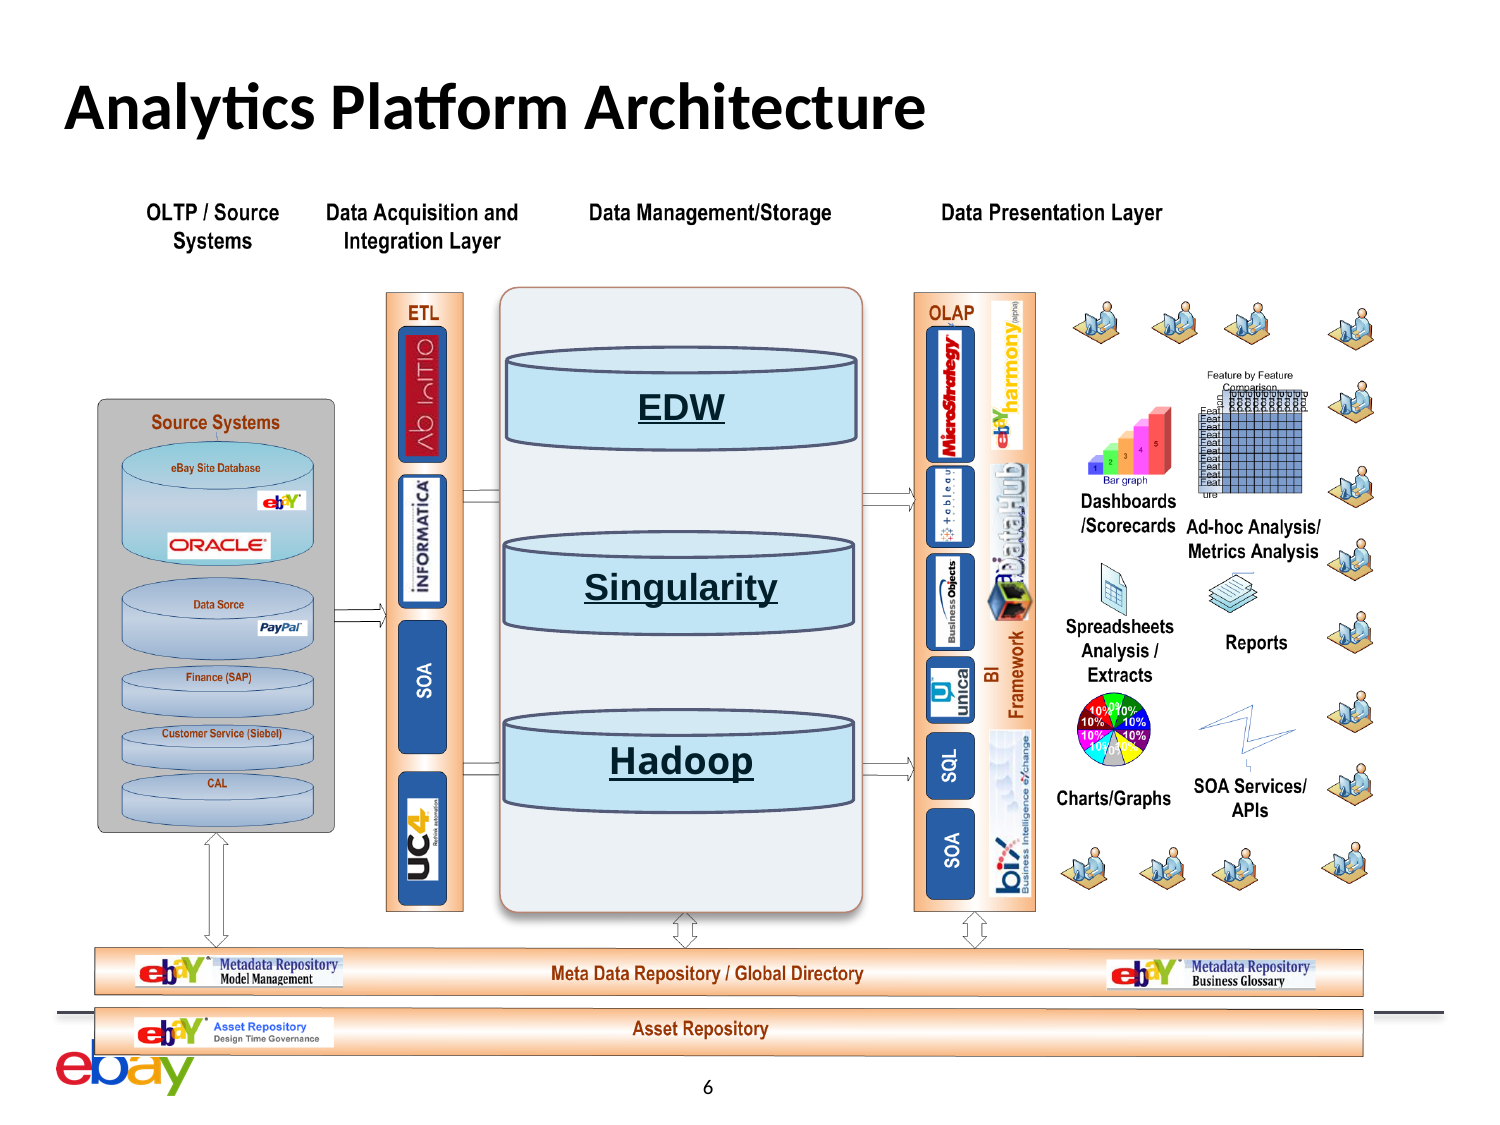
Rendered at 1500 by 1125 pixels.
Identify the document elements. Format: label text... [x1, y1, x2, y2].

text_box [499, 287, 863, 913]
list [94, 194, 1374, 1058]
title Analytics Platform Architecture [50, 45, 1401, 151]
picture [56, 1039, 208, 1096]
picture [930, 518, 1090, 565]
slide_number 6 [675, 1070, 729, 1107]
